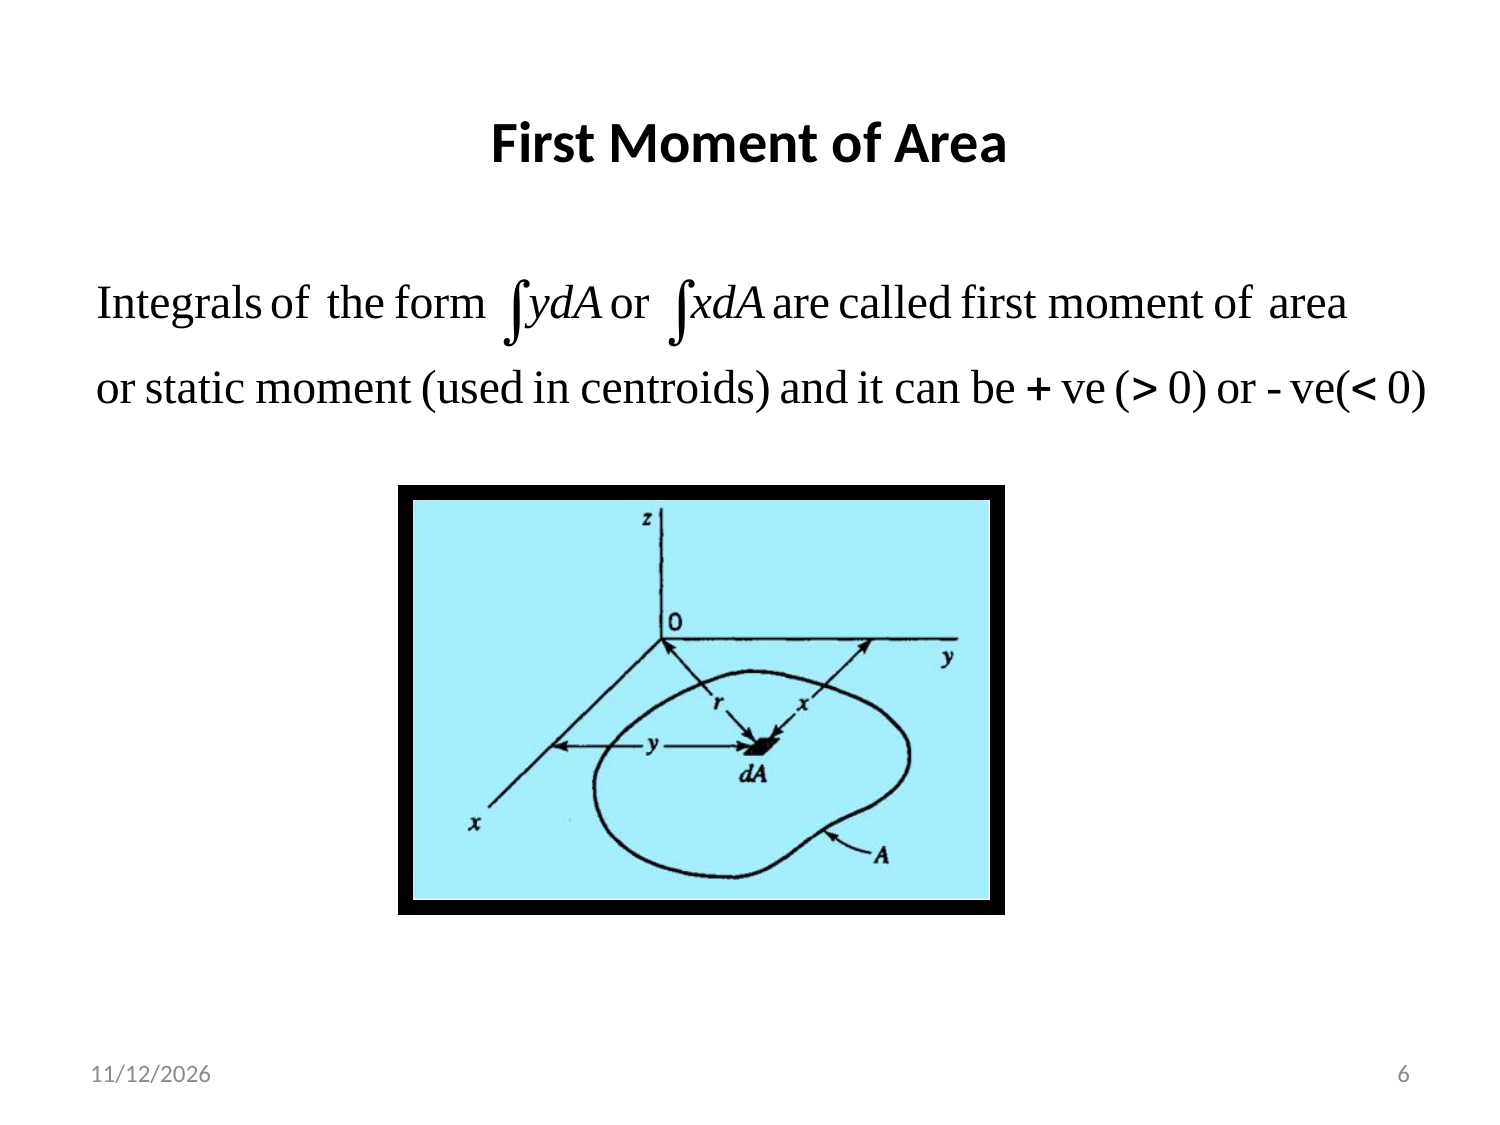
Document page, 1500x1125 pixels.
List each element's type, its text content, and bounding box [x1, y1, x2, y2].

picture [412, 499, 991, 901]
slide_number 6 [1074, 1042, 1425, 1103]
title First Moment of Area [75, 45, 1425, 233]
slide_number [75, 1042, 425, 1103]
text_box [89, 262, 1446, 423]
